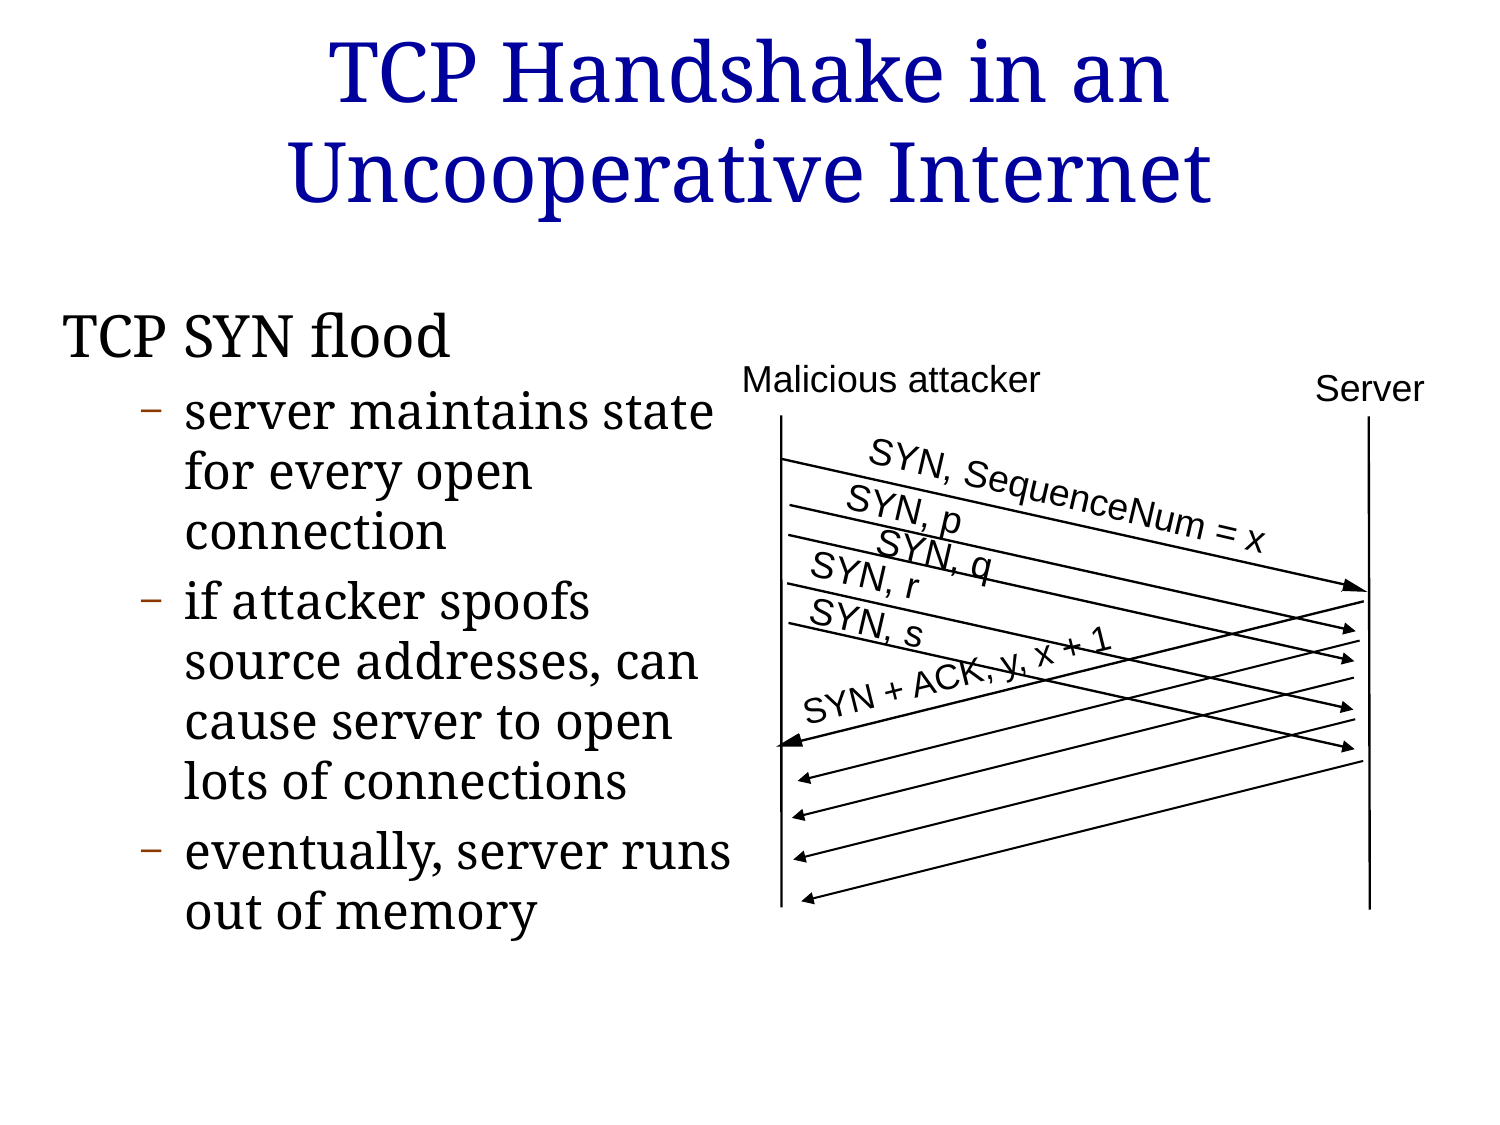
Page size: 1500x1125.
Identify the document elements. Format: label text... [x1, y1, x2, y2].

list TCP SYN flood server maintains state for every open connection if attacker spoofs source addresses, can cause server to open lots of connections eventually, server runs out of memory [47, 291, 762, 967]
text_box [1315, 652, 1355, 665]
text_box [791, 677, 1354, 821]
text_box [797, 640, 1360, 784]
text_box [793, 719, 1356, 863]
text_box SYN, p [842, 472, 979, 536]
text_box Server [1314, 364, 1426, 410]
text_box Malicious attacker [741, 354, 1042, 400]
text_box [1287, 695, 1354, 713]
text_box SYN + ACK, y, x + 1 [797, 656, 1030, 733]
text_box SYN, s [805, 585, 930, 656]
text_box SYN + ACK, y, x + 1 [938, 636, 1112, 677]
text_box [801, 760, 1364, 905]
text_box [996, 551, 1356, 635]
text_box SYN, r [806, 539, 925, 608]
title TCP Handshake in an Uncooperative Internet [74, 47, 1426, 191]
text_box [1340, 578, 1368, 592]
text_box SYN + ACK, y, x + 1 [1022, 614, 1116, 656]
text_box SYN, q [873, 516, 998, 588]
text_box SYN, SequenceNum = [864, 425, 1252, 557]
text_box [776, 733, 804, 747]
text_box [1293, 735, 1355, 753]
text_box x [1242, 513, 1271, 562]
